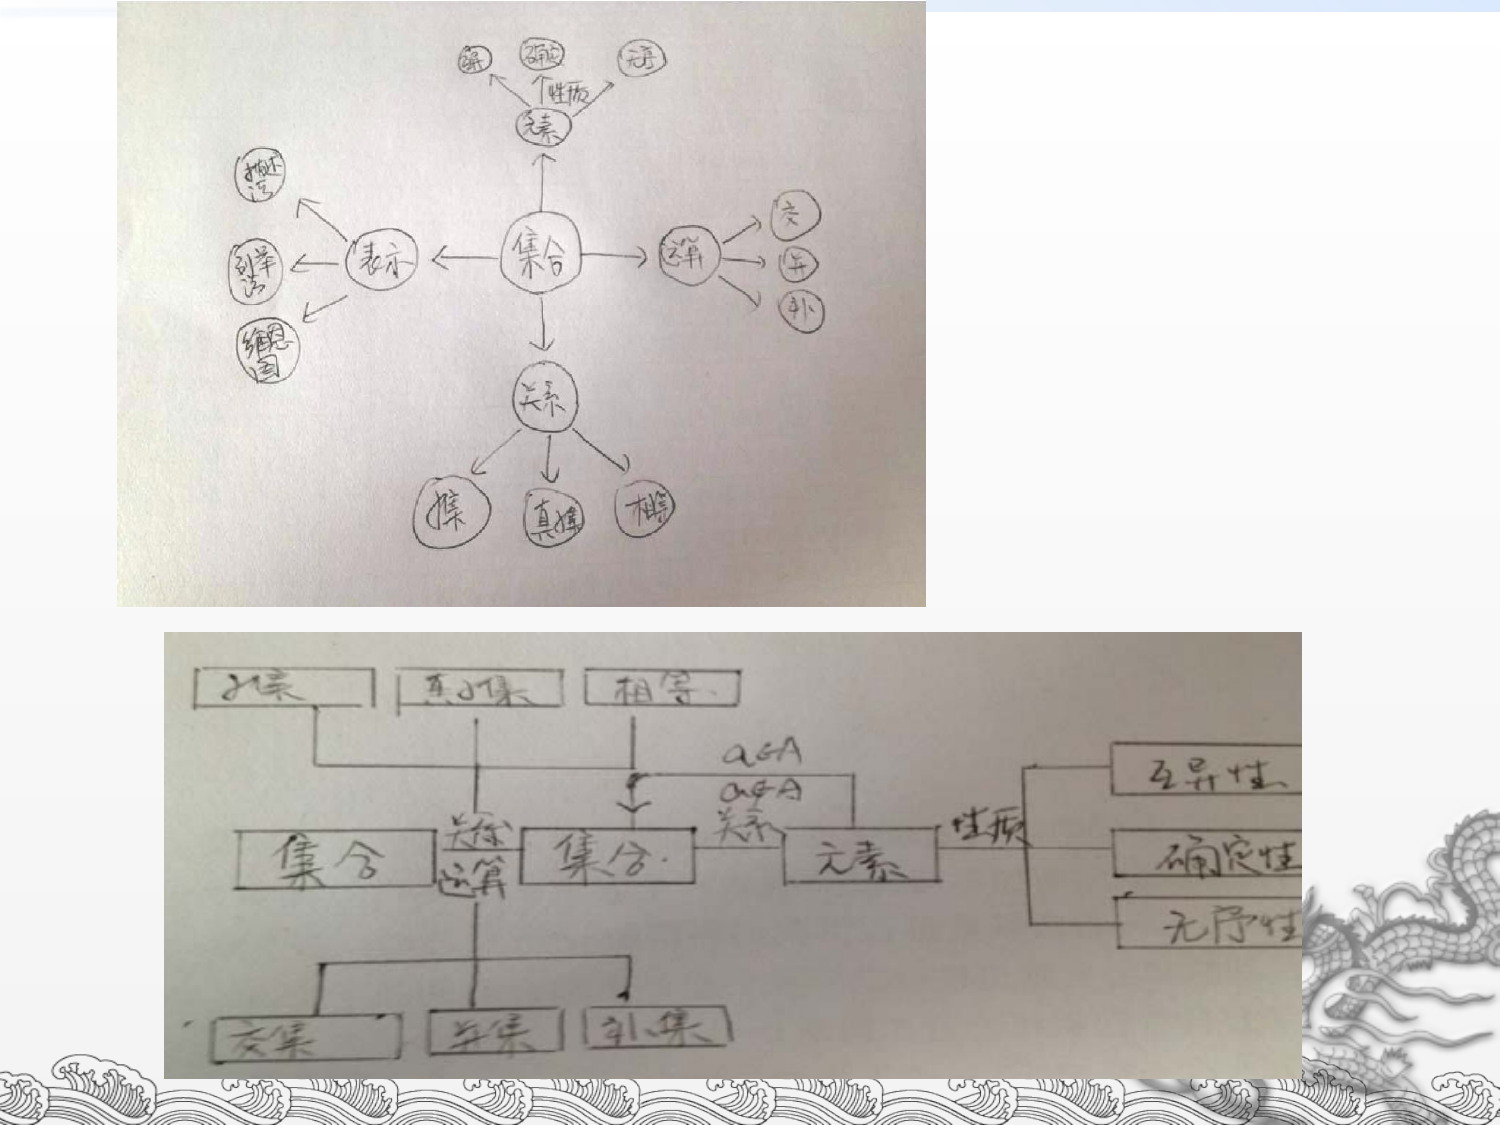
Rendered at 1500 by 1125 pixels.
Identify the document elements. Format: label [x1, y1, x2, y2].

picture [116, 0, 927, 607]
picture [163, 632, 1302, 1079]
